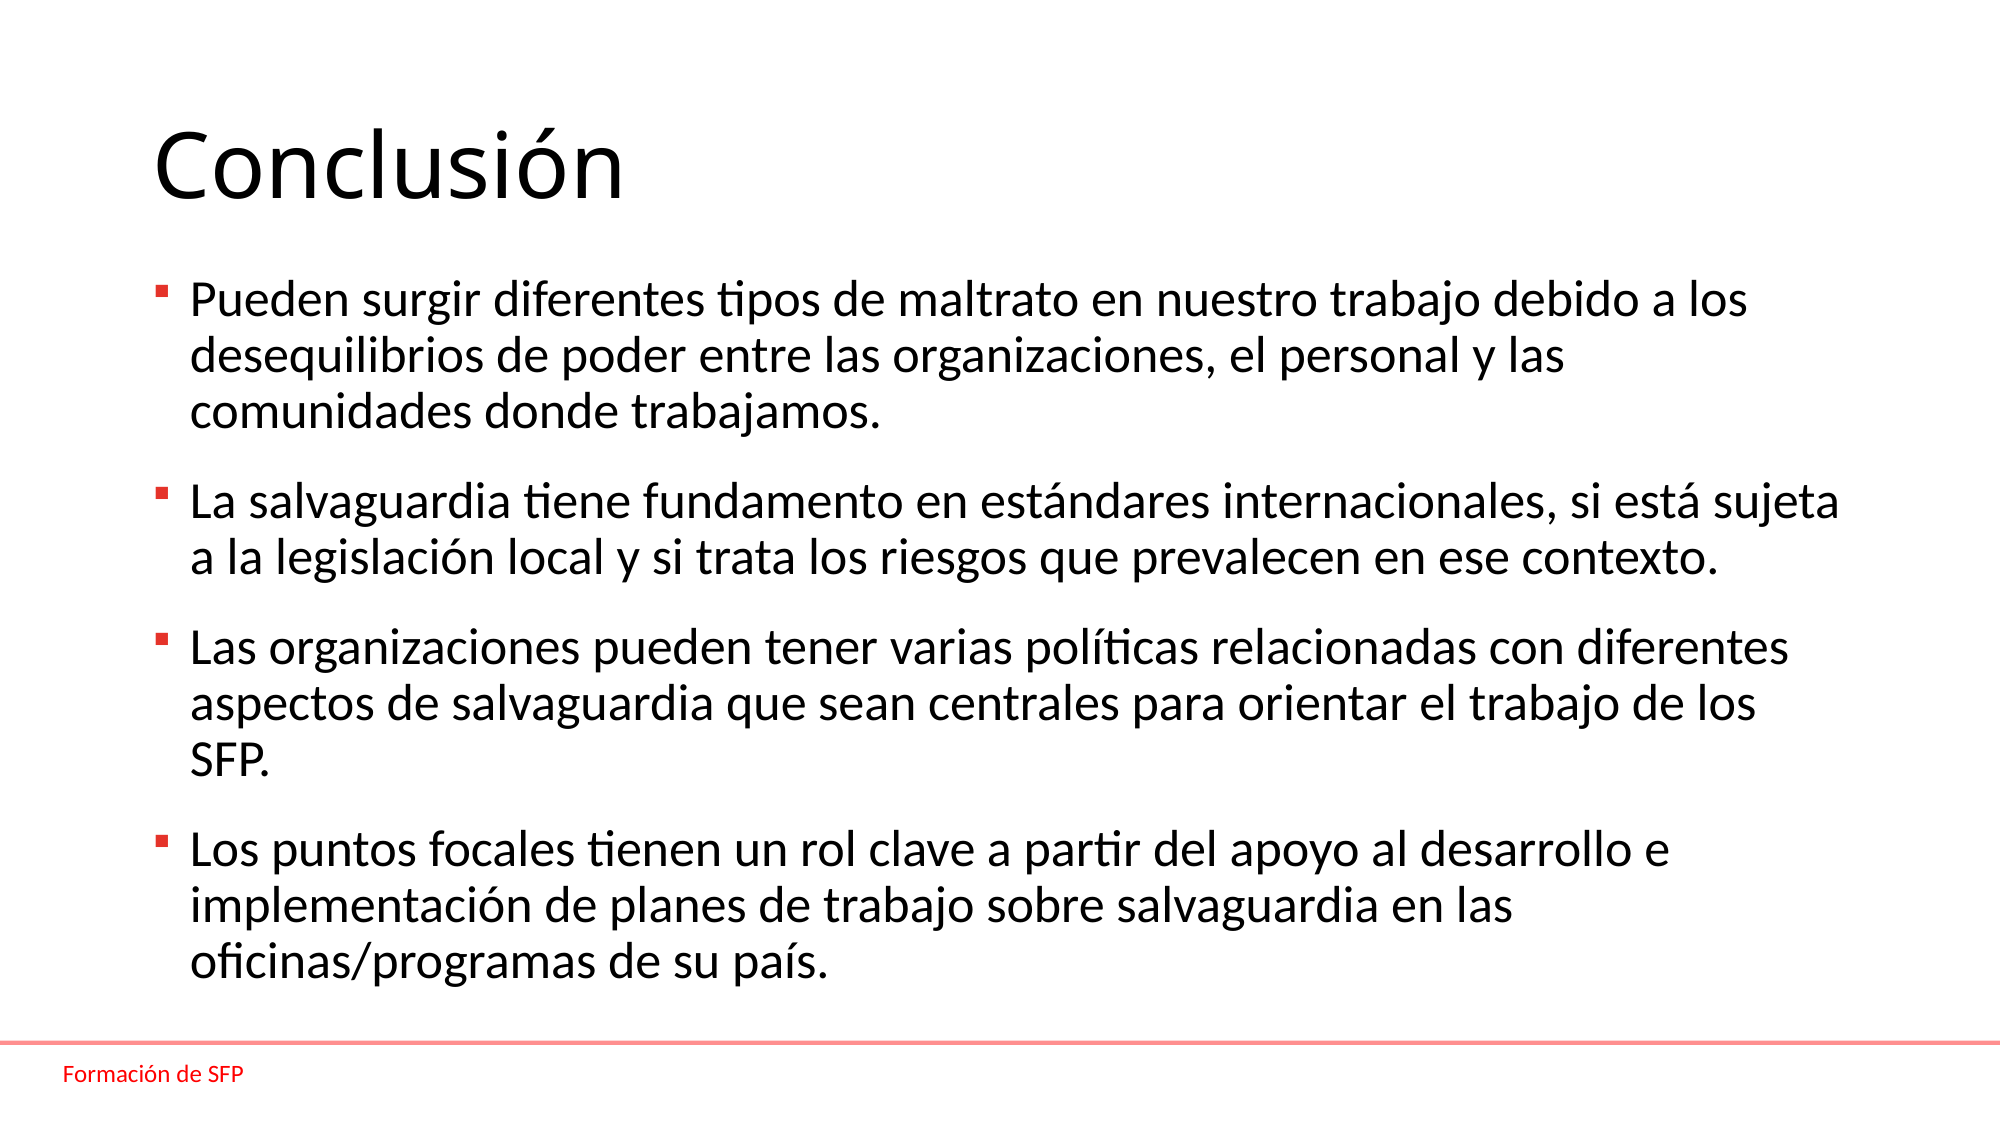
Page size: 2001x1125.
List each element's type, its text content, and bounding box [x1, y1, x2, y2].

list Pueden surgir diferentes tipos de maltrato en nuestro trabajo debido a los desequilibrios de poder entre las organizaciones, el personal y las comunidades donde trabajamos. La salvaguardia tiene fundamento en estándares internacionales, si está sujeta a la legislación local y si trata los riesgos que prevalecen en ese contexto. Las organizaciones pueden tener varias políticas relacionadas con diferentes aspectos de salvaguardia que sean centrales para orientar el trabajo de los SFP. Los puntos focales tienen un rol clave a partir del apoyo al desarrollo e implementación de planes de trabajo sobre salvaguardia en las oficinas/programas de su país. [137, 264, 1863, 1014]
title Conclusión [137, 59, 1863, 264]
text_box Formación de SFP [0, 1045, 494, 1103]
